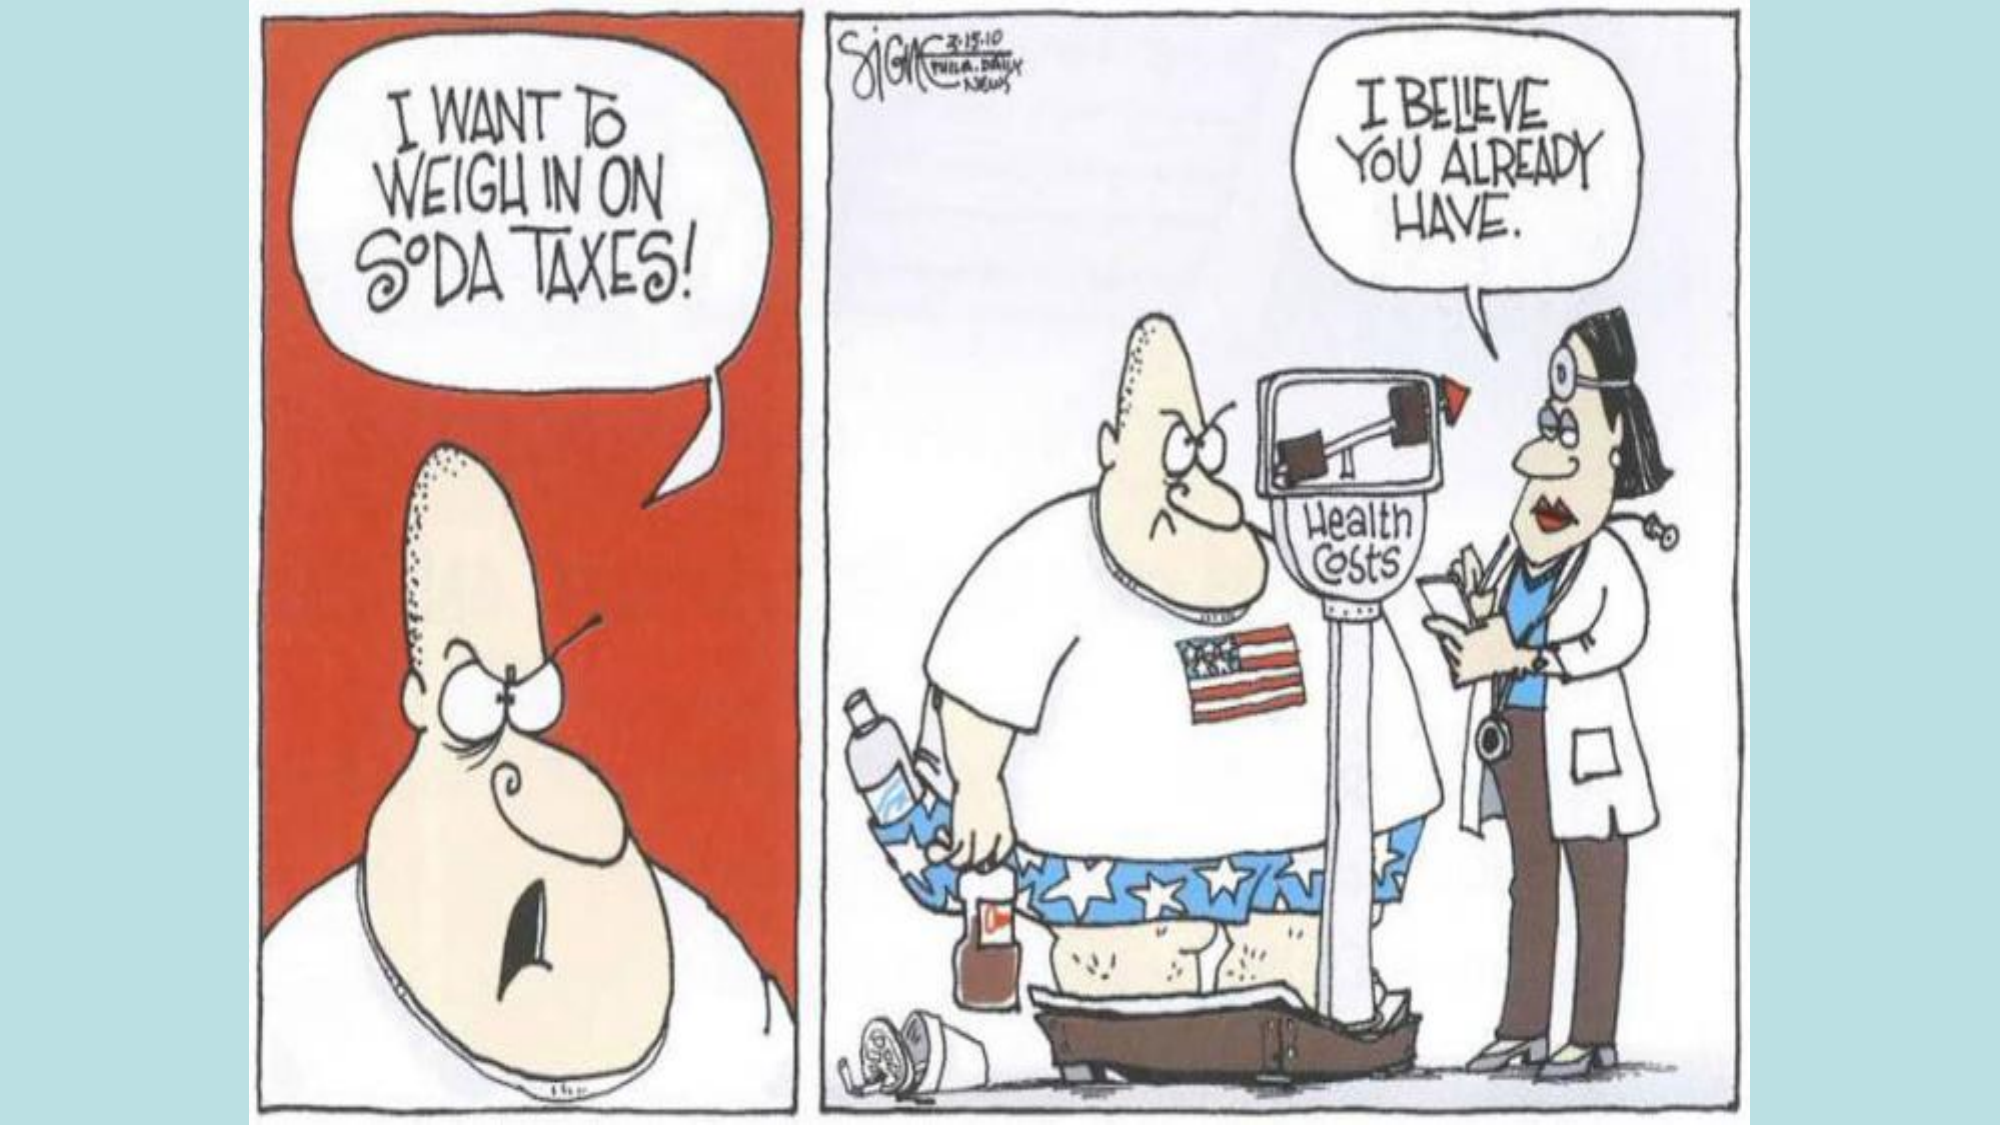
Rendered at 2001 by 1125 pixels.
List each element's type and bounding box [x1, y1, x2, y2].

picture [249, 0, 1751, 1125]
